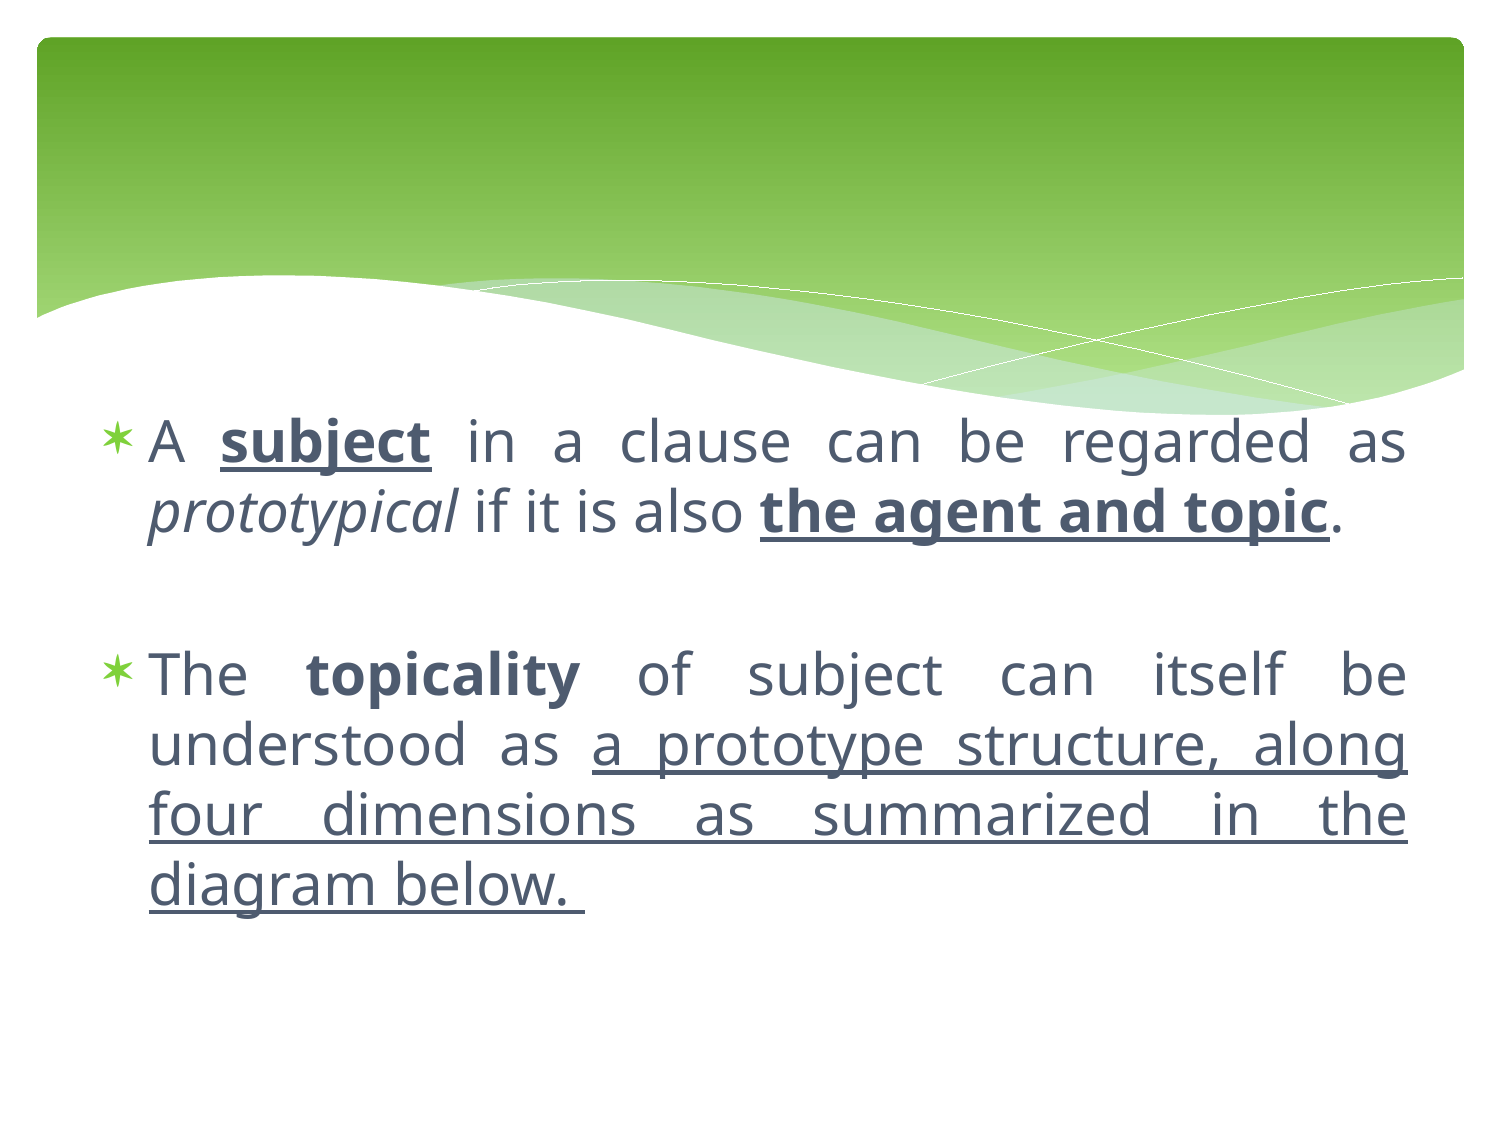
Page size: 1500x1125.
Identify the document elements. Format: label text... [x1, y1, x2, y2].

list A subject in a clause can be regarded as prototypical if it is also the agent and topic. The topicality of subject can itself be understood as a prototype structure, along four dimensions as summarized in the diagram below. [88, 397, 1424, 1041]
